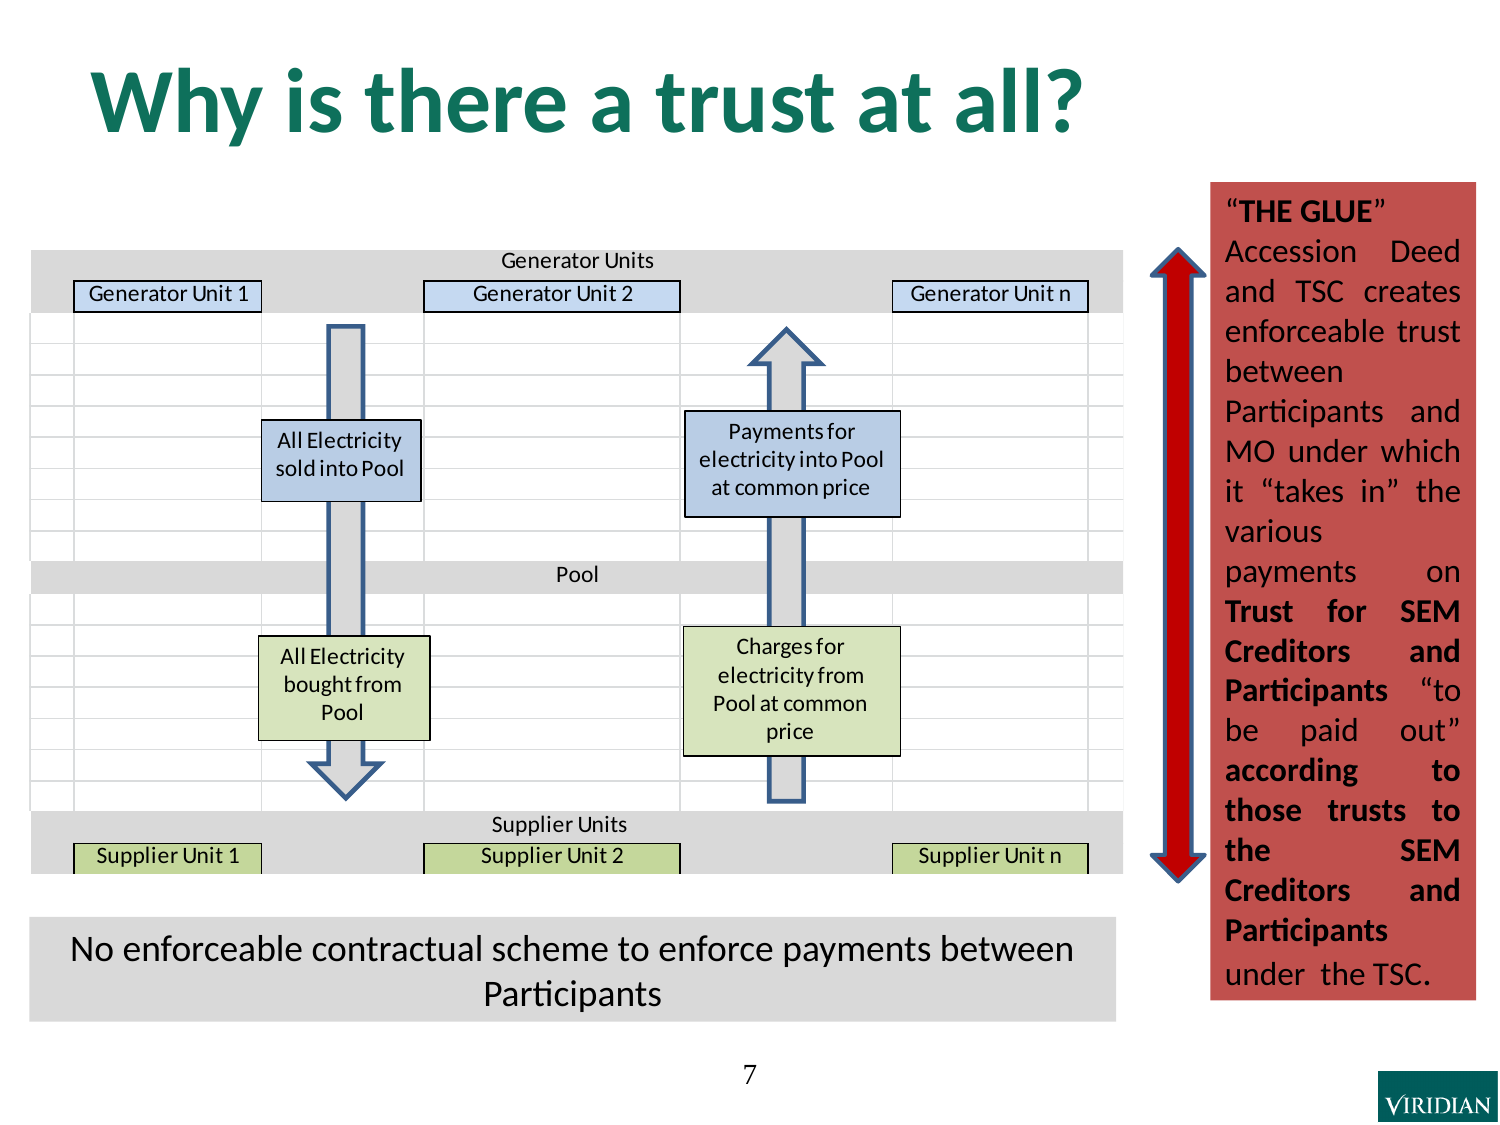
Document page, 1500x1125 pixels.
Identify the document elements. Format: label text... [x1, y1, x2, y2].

text_box “THE GLUE” Accession Deed and TSC creates enforceable trust between Participants and MO under which it “takes in” the various payments on Trust for SEM Creditors and Participants “to be paid out” according to those trusts to the SEM Creditors and Participants under the TSC. [1210, 182, 1477, 1001]
title Why is there a trust at all? [75, 2, 1425, 190]
text_box [1149, 246, 1207, 884]
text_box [29, 248, 1125, 876]
text_box No enforceable contractual scheme to enforce payments between Participants [29, 916, 1117, 1022]
footer 7 [512, 1042, 988, 1103]
picture [1375, 1068, 1500, 1125]
